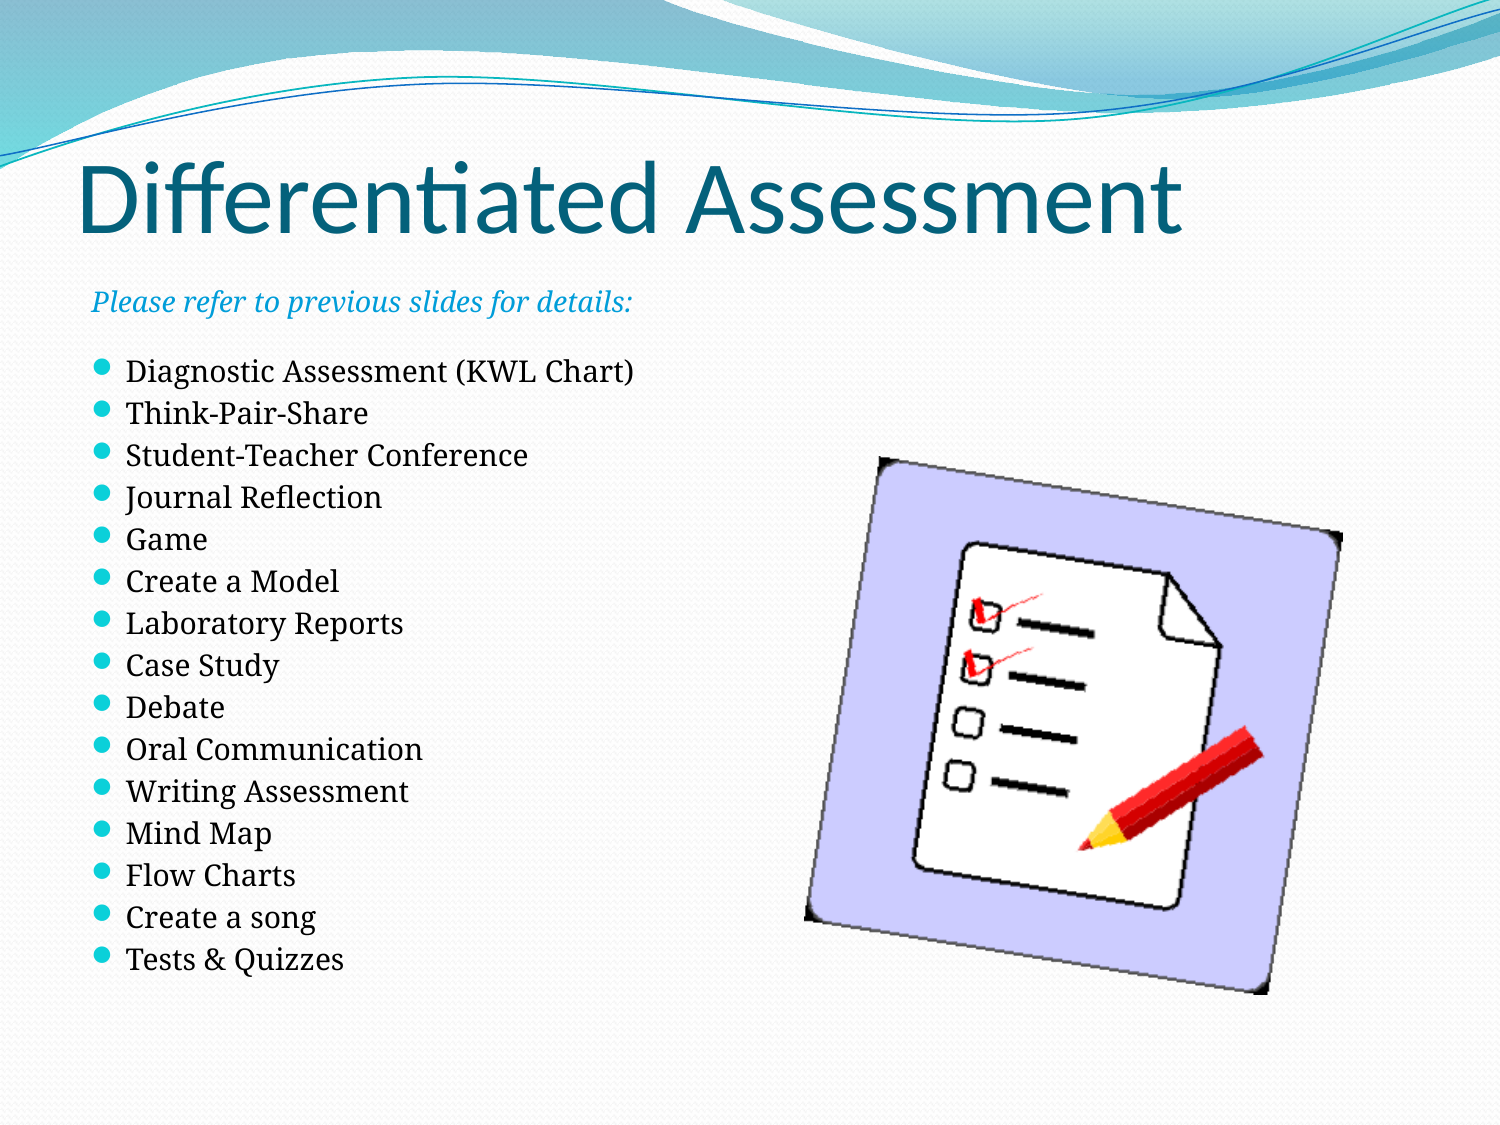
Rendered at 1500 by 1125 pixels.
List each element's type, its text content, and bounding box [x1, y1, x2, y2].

list Please refer to previous slides for details: Diagnostic Assessment (KWL Chart) Think-Pair-Share Student-Teacher Conference Journal Reflection Game Create a Model Laboratory Reports Case Study Debate Oral Communication Writing Assessment Mind Map Flow Charts Create a song Tests & Quizzes [76, 276, 1427, 1018]
title Differentiated Assessment [76, 66, 1427, 254]
picture [1312, 528, 1343, 714]
picture [804, 754, 833, 924]
picture [838, 458, 1308, 960]
picture [1110, 970, 1272, 995]
